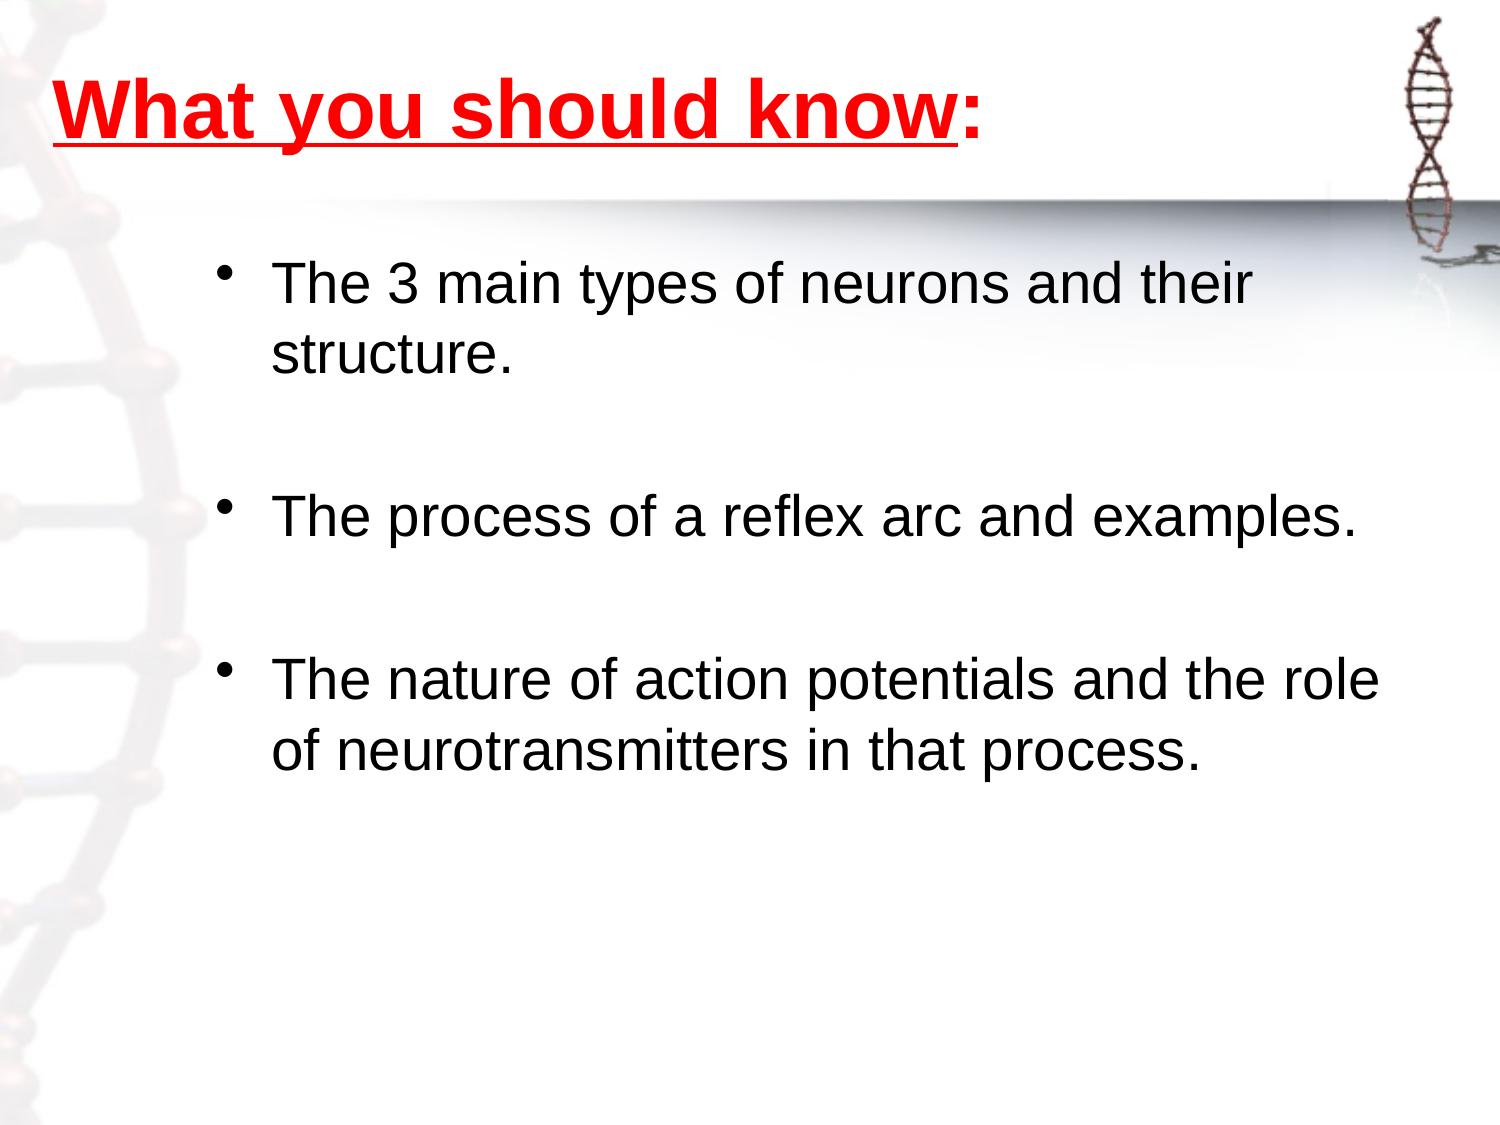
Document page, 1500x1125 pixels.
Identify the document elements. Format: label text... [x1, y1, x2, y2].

list The 3 main types of neurons and their structure. The process of a reflex arc and examples. The nature of action potentials and the role of neurotransmitters in that process. [200, 237, 1463, 1041]
title What you should know: [37, 27, 1381, 182]
picture [0, 0, 1500, 1125]
